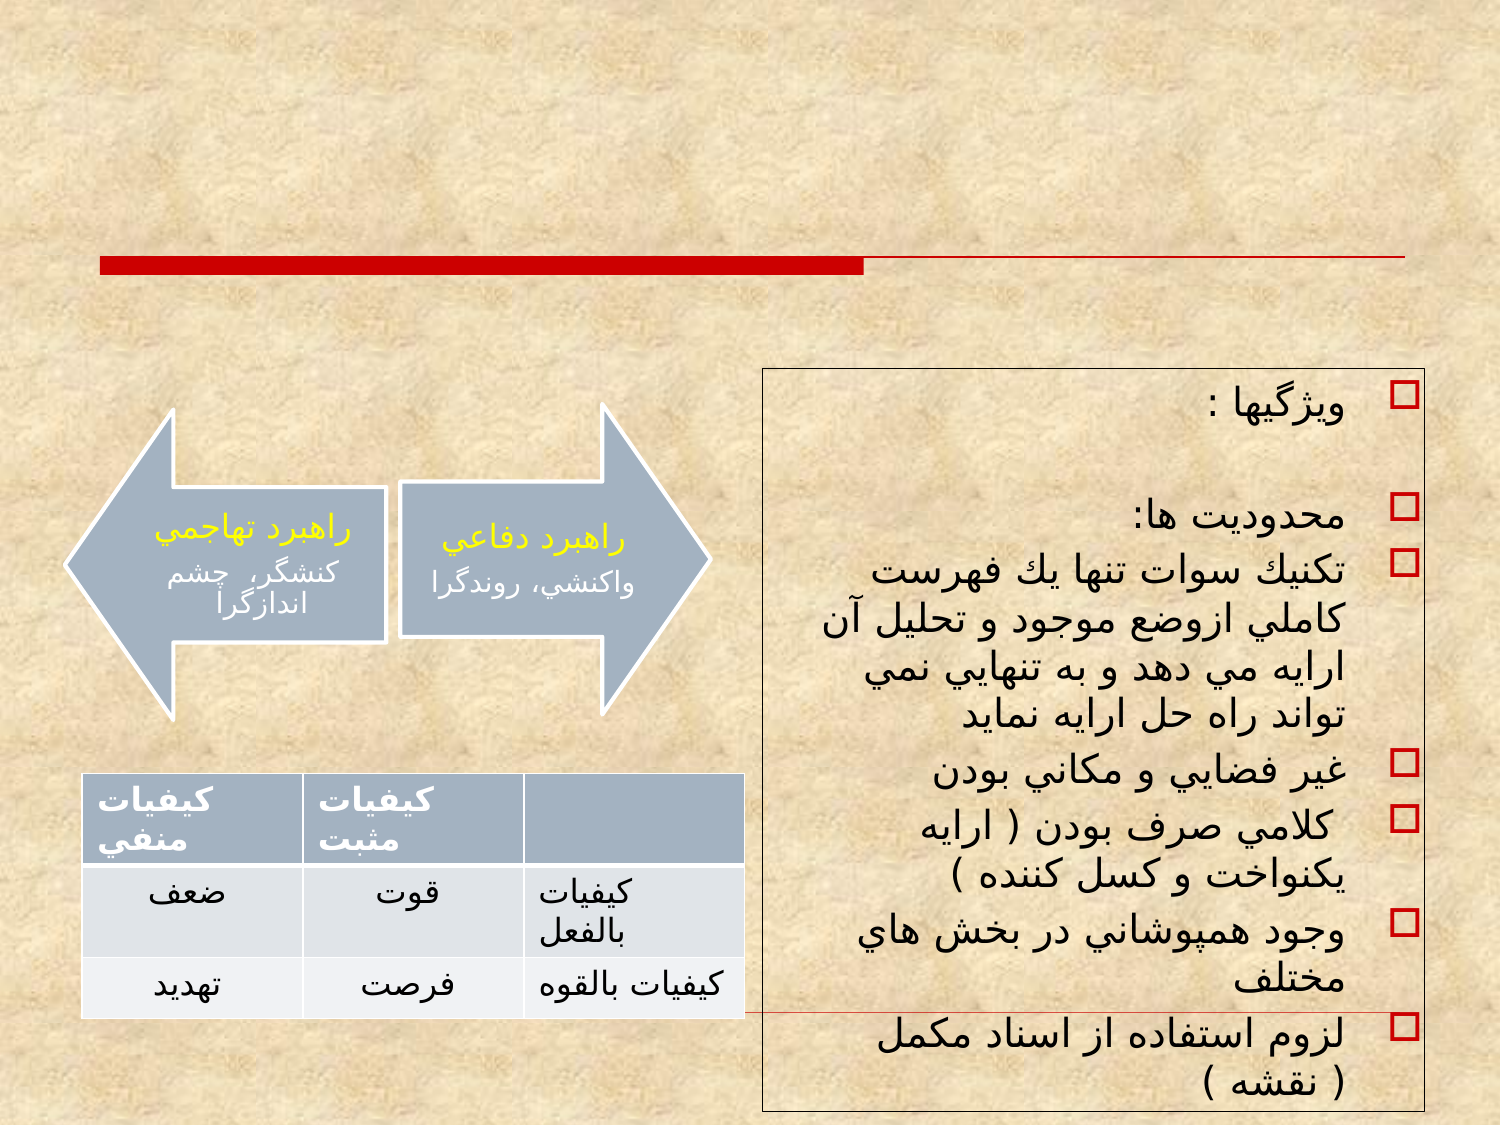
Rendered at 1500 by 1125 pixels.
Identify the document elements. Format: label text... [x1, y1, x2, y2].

table_header [525, 774, 744, 863]
table_cell كيفيات بالقوه [525, 958, 744, 1018]
table_header كيفيات منفي [83, 774, 302, 863]
table_cell كيفيات بالفعل [525, 868, 744, 957]
table_cell تهديد [83, 958, 302, 1018]
table_cell فرصت [304, 958, 523, 1018]
table_header كيفيات مثبت [304, 774, 523, 863]
table_cell ضعف [83, 868, 302, 957]
picture [0, 0, 1500, 1125]
table_cell قوت [304, 868, 523, 957]
text_box ويژگيها : محدوديت ها: تكنيك سوات تنها يك فهرست كاملي ازوضع موجود و تحليل آن ارايه مي دهد و به تنهايي نمي تواند راه حل ارايه نمايد غير فضايي و مكاني بودن كلامي صرف بودن ( ارايه يكنواخت و كسل كننده ) وجود همپوشاني در بخش هاي مختلف لزوم استفاده از اسناد مكمل ( نقشه ) [762, 368, 1425, 1112]
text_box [58, 398, 712, 721]
